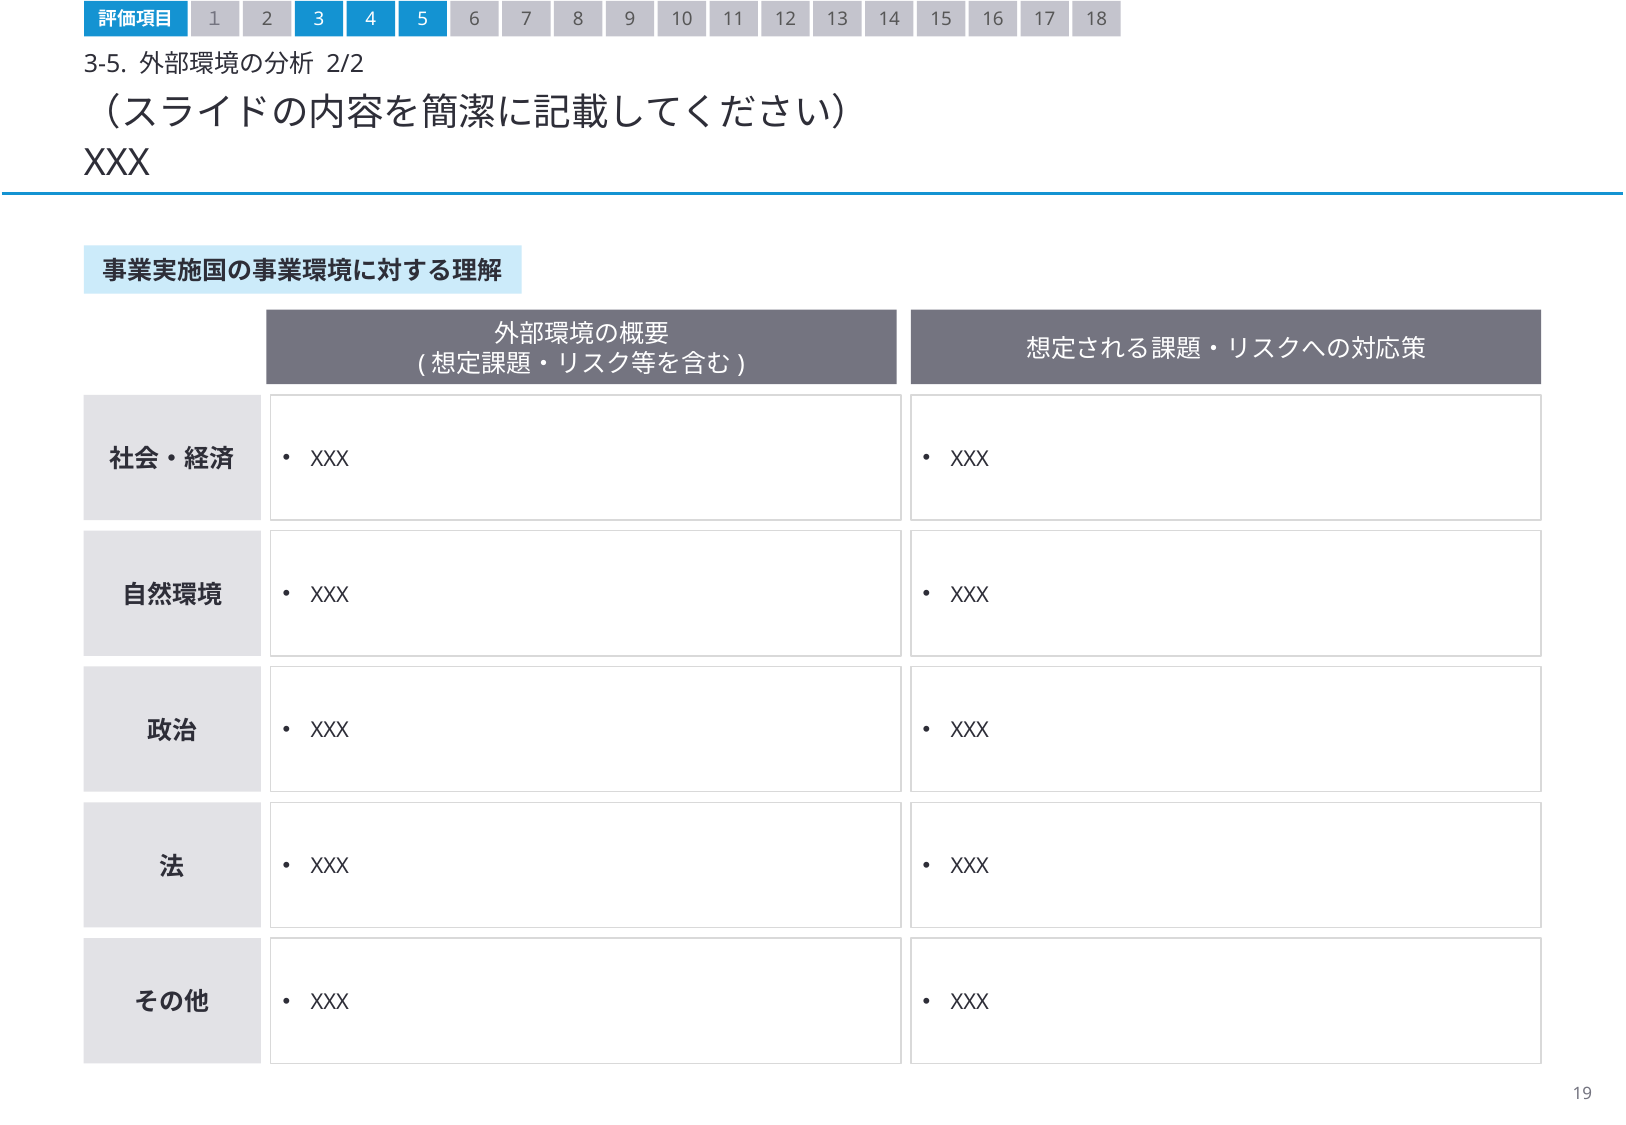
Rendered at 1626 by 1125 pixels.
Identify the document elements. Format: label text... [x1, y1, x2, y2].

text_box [83, 0, 1122, 37]
list 3-5. 外部環境の分析 2/2 [84, 40, 1543, 82]
list （スライドの内容を簡潔に記載してください） XXX [84, 83, 1543, 183]
text_box 想定される課題・リスクへの対応策 [910, 309, 1542, 385]
text_box XXX [910, 394, 1542, 521]
text_box XXX [270, 801, 902, 928]
text_box XXX [270, 530, 902, 657]
text_box XXX [910, 801, 1542, 928]
text_box 外部環境の概要 (想定課題・リスク等を含む) [266, 309, 898, 385]
text_box XXX [910, 666, 1542, 793]
text_box XXX [910, 530, 1542, 657]
text_box 政治 [83, 666, 262, 793]
text_box XXX [910, 937, 1542, 1064]
text_box 自然環境 [83, 530, 262, 657]
text_box XXX [270, 394, 902, 521]
text_box 事業実施国の事業環境に対する理解 [83, 244, 522, 295]
text_box 法 [83, 801, 262, 928]
text_box 社会・経済 [83, 394, 262, 521]
text_box その他 [83, 937, 262, 1064]
text_box XXX [270, 937, 902, 1064]
text_box XXX [270, 666, 902, 793]
